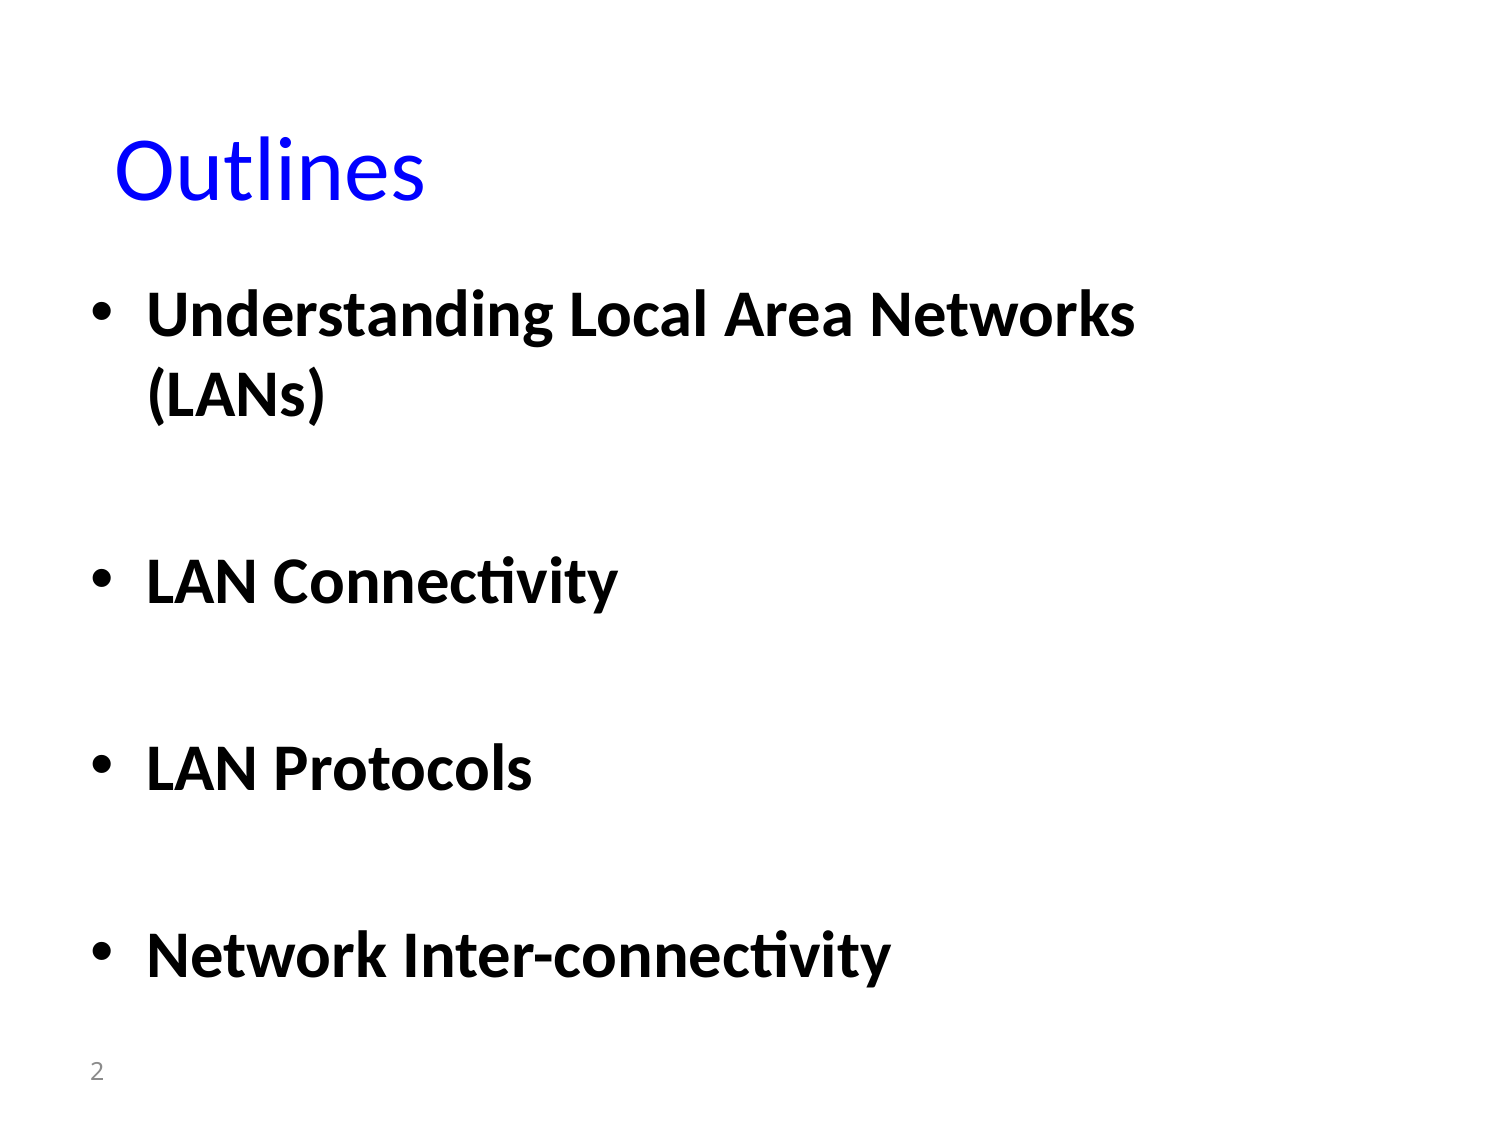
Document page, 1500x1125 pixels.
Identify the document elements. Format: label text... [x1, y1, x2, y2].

slide_number 2 [75, 1042, 425, 1103]
text_box Understanding Local Area Networks (LANs) LAN Connectivity LAN Protocols Network Inter-connectivity [74, 262, 1275, 1005]
text_box Outlines [99, 70, 1450, 258]
